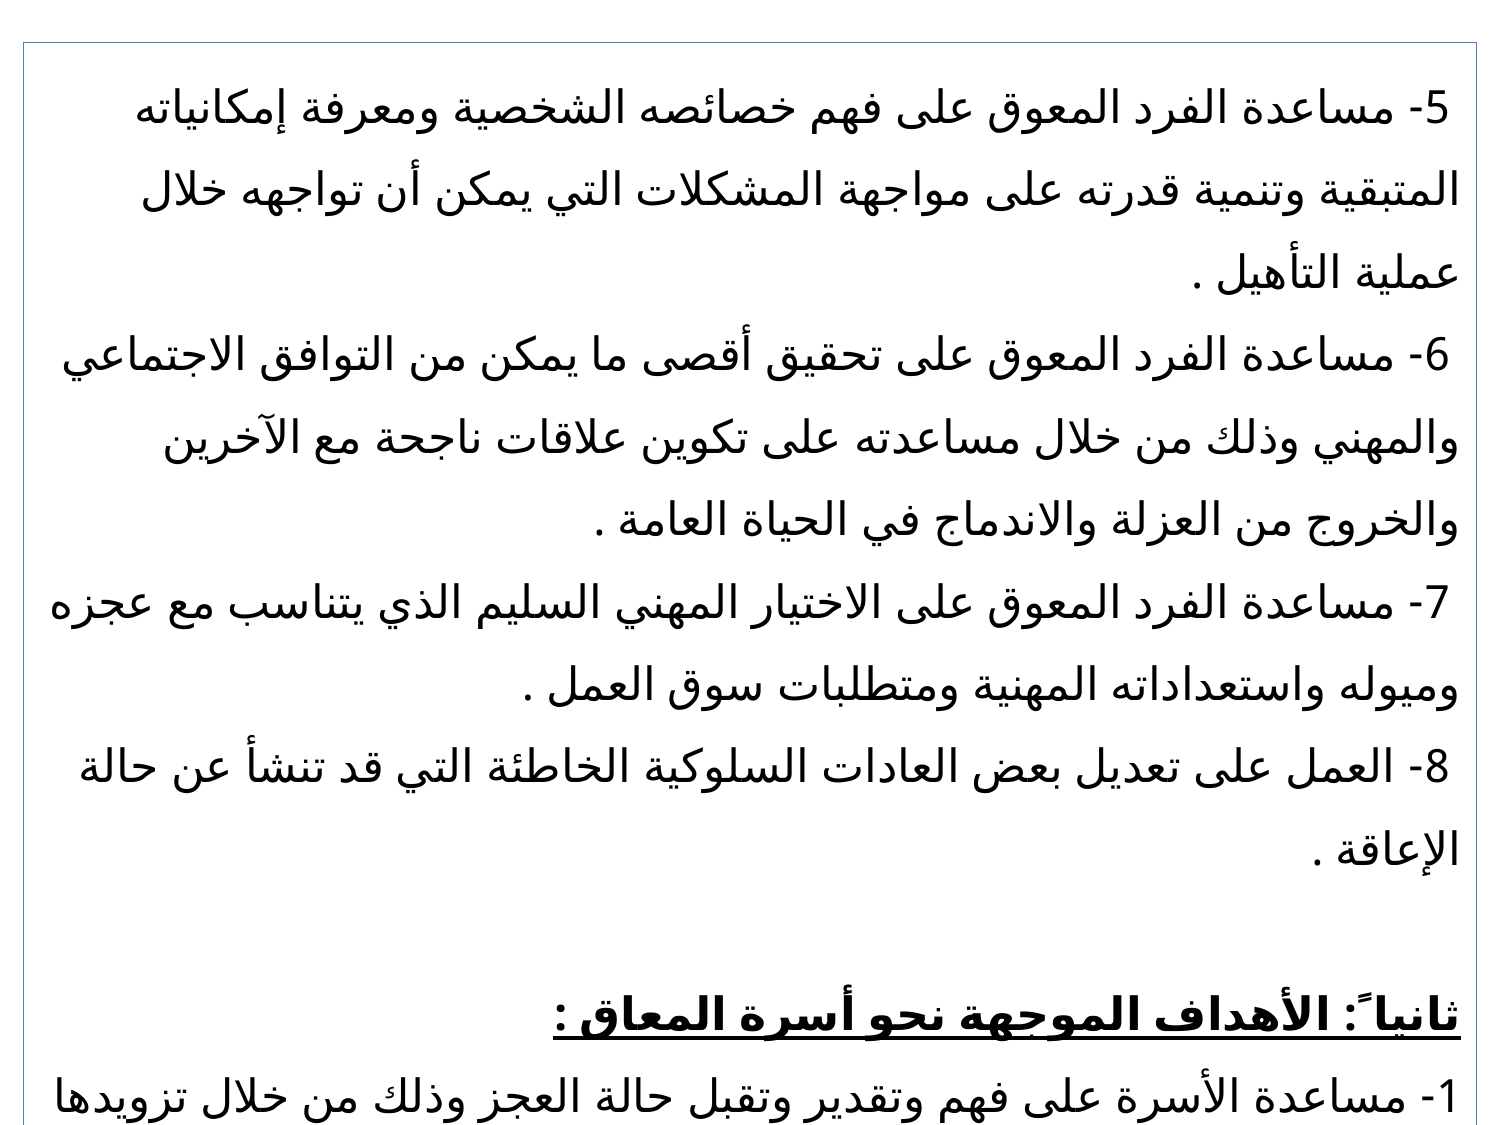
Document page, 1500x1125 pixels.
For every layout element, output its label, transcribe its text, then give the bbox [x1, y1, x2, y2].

text_box 5- مساعدة الفرد المعوق على فهم خصائصه الشخصية ومعرفة إمكانياته المتبقية وتنمية قدرته على مواجهة المشكلات التي يمكن أن تواجهه خلال عملية التأهيل . 6- مساعدة الفرد المعوق على تحقيق أقصى ما يمكن من التوافق الاجتماعي والمهني وذلك من خلال مساعدته على تكوين علاقات ناجحة مع الآخرين والخروج من العزلة والاندماج في الحياة العامة . 7- مساعدة الفرد المعوق على الاختيار المهني السليم الذي يتناسب مع عجزه وميوله واستعداداته المهنية ومتطلبات سوق العمل . 8- العمل على تعديل بعض العادات السلوكية الخاطئة التي قد تنشأ عن حالة الإعاقة . ثانيا ً: الأهداف الموجهة نحو أسرة المعاق : 1- مساعدة الأسرة على فهم وتقدير وتقبل حالة العجز وذلك من خلال تزويدها بالمعلومات الضرورية عن الحالة ومتطلباتها وتعديل اتجاهات أفراد الأسرة نحو الفرد المعاق . [23, 42, 1477, 1125]
